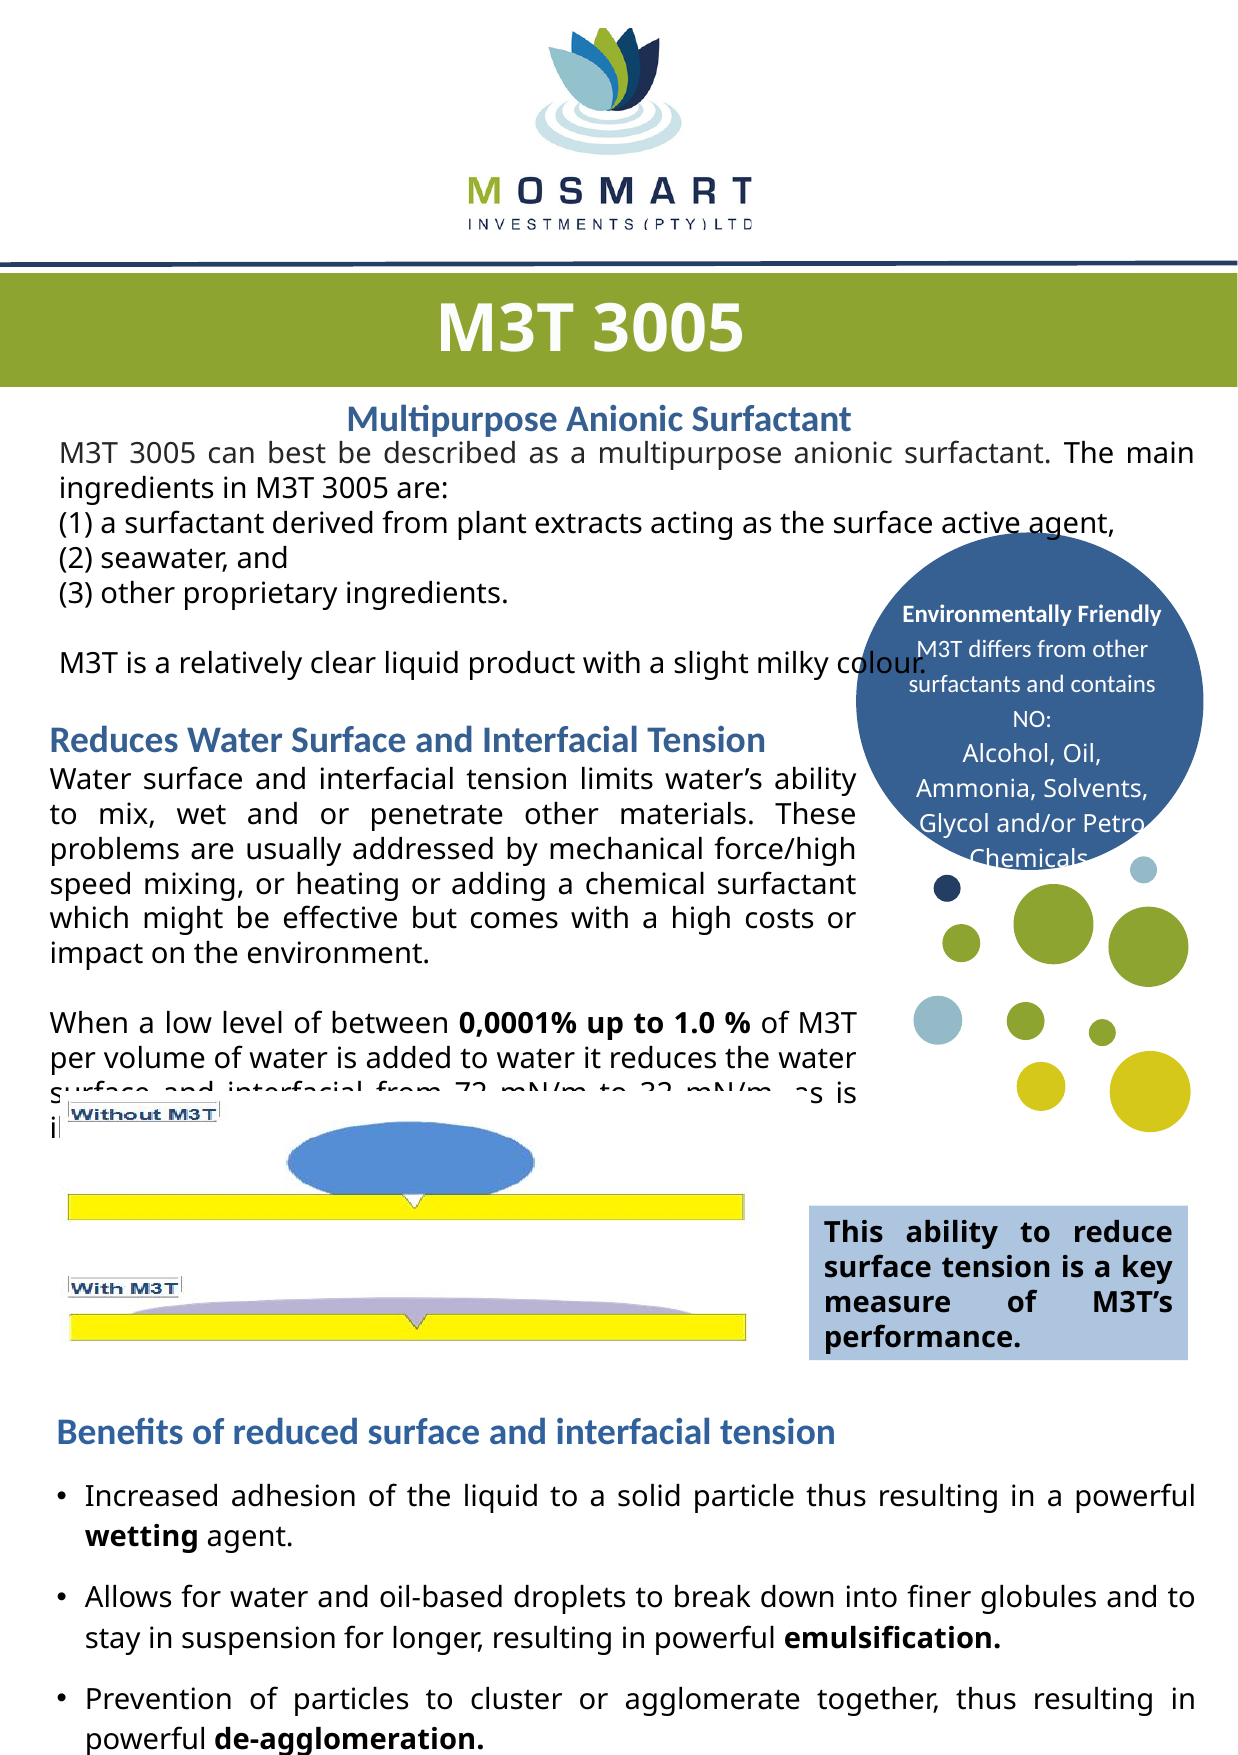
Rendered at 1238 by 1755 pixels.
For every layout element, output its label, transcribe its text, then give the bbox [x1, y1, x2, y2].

text_box Benefits of reduced surface and interfacial tension Increased adhesion of the liquid to a solid particle thus resulting in a powerful wetting agent. Allows for water and oil-based droplets to break down into finer globules and to stay in suspension for longer, resulting in powerful emulsification. Prevention of particles to cluster or agglomerate together, thus resulting in powerful de-agglomeration. [41, 1392, 1212, 1755]
text_box M3T 3005 Multipurpose Anionic Surfactant [90, 396, 1091, 434]
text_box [933, 878, 961, 903]
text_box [855, 532, 1204, 871]
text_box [0, 276, 1238, 388]
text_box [1088, 1018, 1116, 1047]
picture [468, 27, 752, 230]
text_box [942, 923, 981, 963]
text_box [0, 260, 1238, 268]
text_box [913, 995, 963, 1045]
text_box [1108, 906, 1189, 988]
picture [60, 1091, 810, 1361]
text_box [1013, 883, 1094, 965]
text_box Reduces Water Surface and Interfacial Tension Water surface and interfacial tension limits water’s ability to mix, wet and or penetrate other materials. These problems are usually addressed by mechanical force/high speed mixing, or heating or adding a chemical surfactant which might be effective but comes with a high costs or impact on the environment. When a low level of between 0,0001% up to 1.0 % of M3T per volume of water is added to water it reduces the water surface and interfacial from 72 mN/m to 32 mN/m. as is illustrated below: [34, 707, 875, 1152]
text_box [1109, 1050, 1191, 1133]
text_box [1016, 1061, 1066, 1112]
text_box This ability to reduce surface tension is a key measure of M3T’s performance. [813, 1205, 1188, 1361]
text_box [1006, 1001, 1045, 1041]
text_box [1129, 878, 1158, 884]
text_box M3T 3005 can best be described as a multipurpose anionic surfactant. The main ingredients in M3T 3005 are: (1) a surfactant derived from plant extracts acting as the surface active agent, (2) seawater, and (3) other proprietary ingredients. M3T is a relatively clear liquid product with a slight milky colour. [58, 434, 1195, 680]
